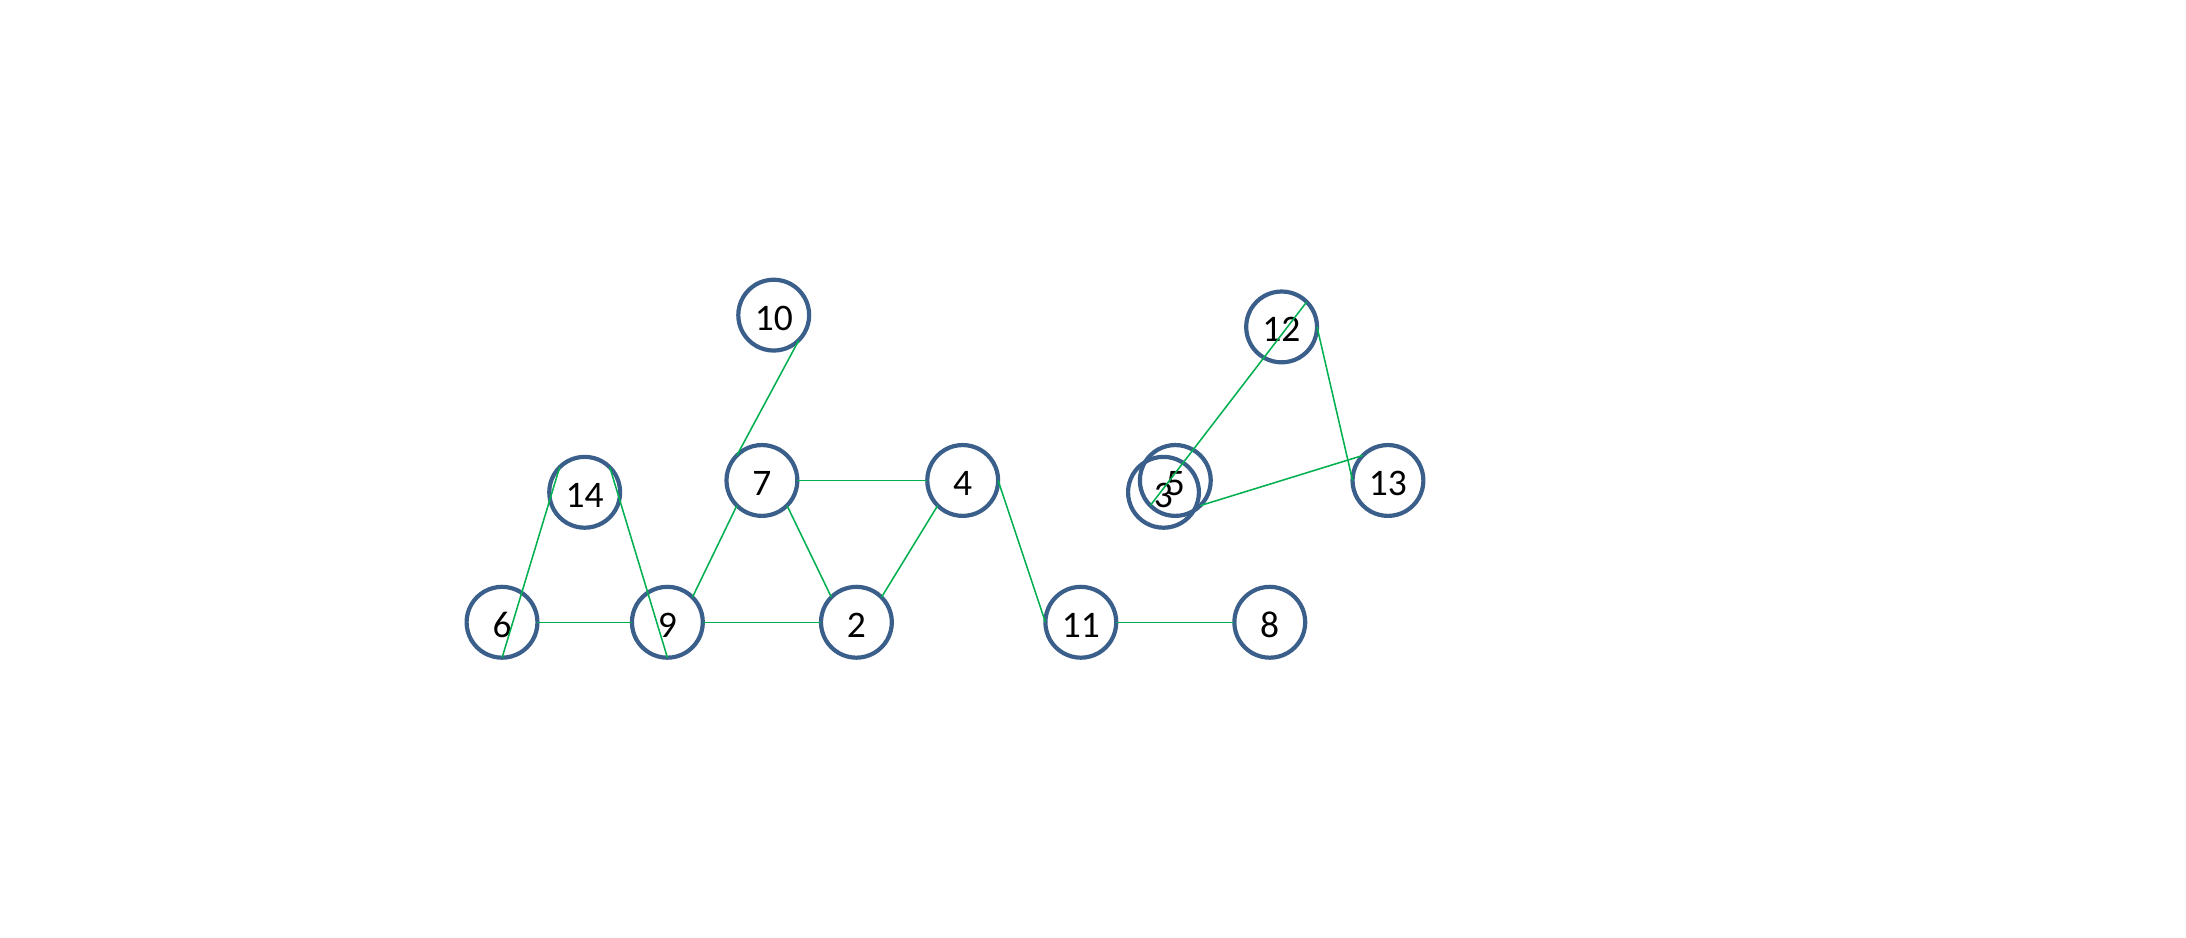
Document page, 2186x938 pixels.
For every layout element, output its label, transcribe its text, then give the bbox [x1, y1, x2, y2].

text_box 12 [1255, 289, 1320, 326]
text_box 14 [558, 454, 611, 530]
text_box 10 [736, 277, 812, 341]
text_box 4 [925, 442, 1001, 518]
text_box 2 [818, 584, 894, 660]
text_box 8 [1232, 584, 1308, 660]
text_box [1316, 326, 1353, 453]
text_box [501, 467, 560, 658]
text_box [692, 505, 738, 598]
text_box 6 [464, 585, 496, 660]
text_box 9 [672, 585, 705, 660]
text_box 13 [1362, 442, 1426, 518]
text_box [736, 339, 800, 456]
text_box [1150, 301, 1307, 506]
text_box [609, 467, 668, 658]
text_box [997, 480, 1046, 623]
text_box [881, 505, 938, 598]
text_box 11 [1044, 584, 1119, 660]
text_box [786, 505, 832, 598]
text_box 7 [724, 457, 800, 518]
text_box 3 [1125, 459, 1195, 530]
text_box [1200, 455, 1364, 506]
